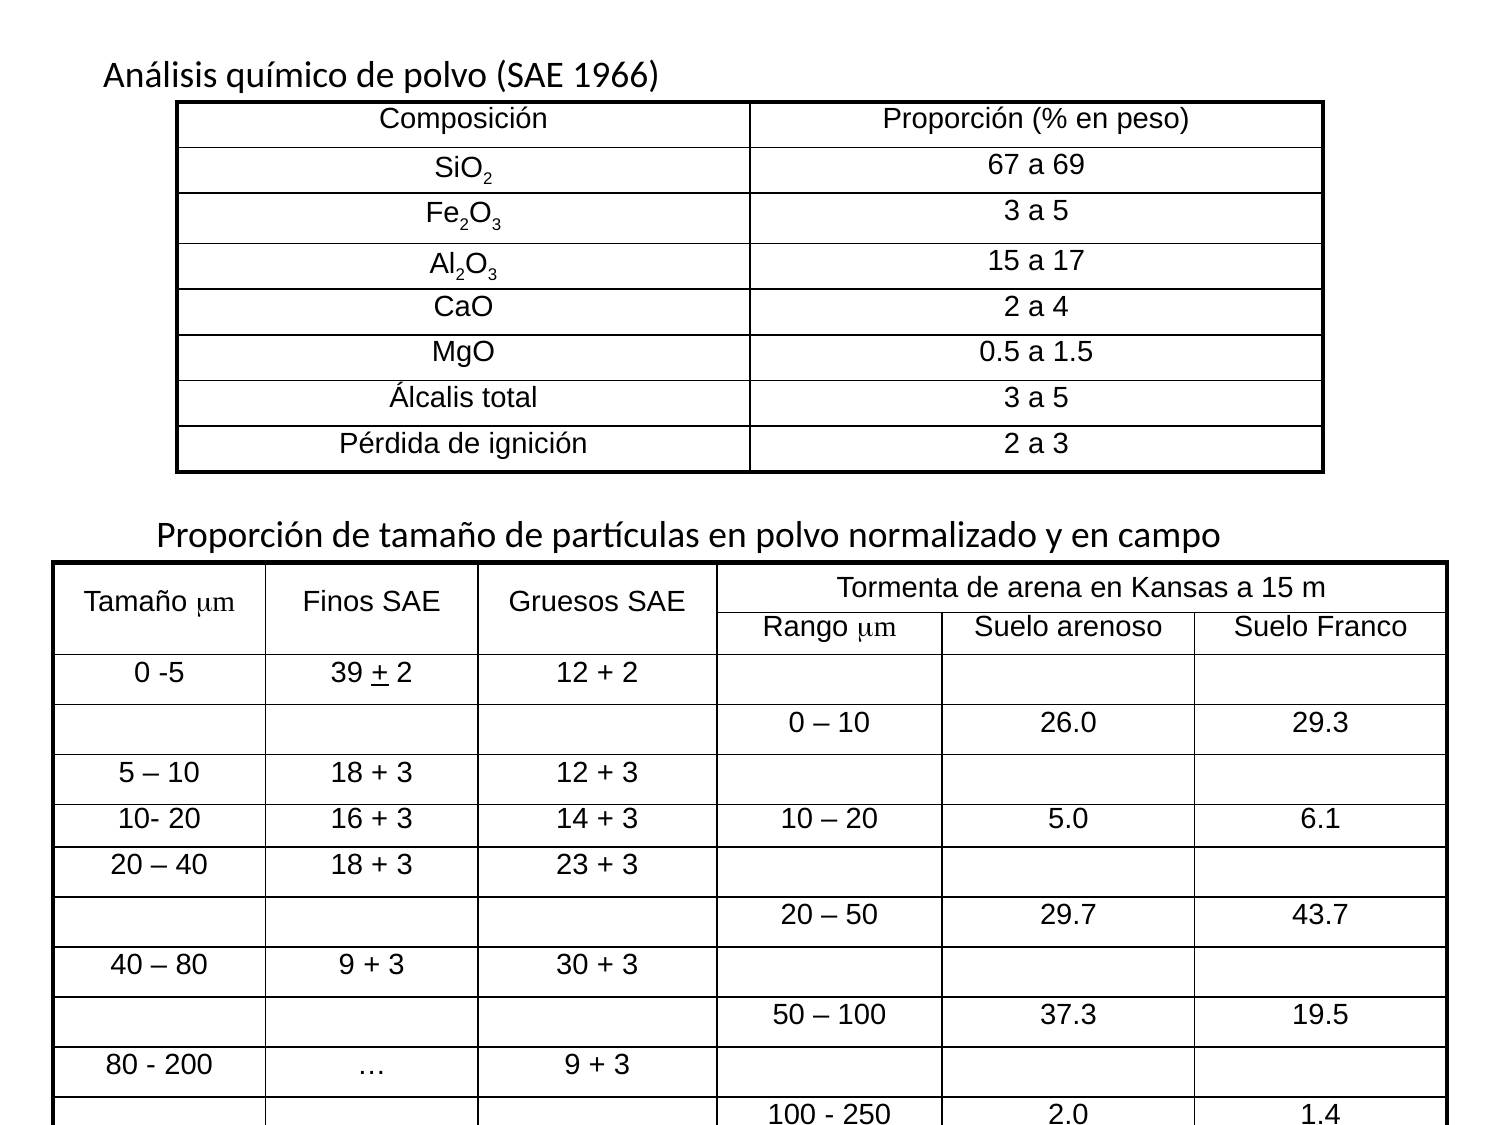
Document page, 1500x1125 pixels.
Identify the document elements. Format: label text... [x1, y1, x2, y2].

table_cell 23 + 3 [479, 848, 716, 896]
table_cell [943, 755, 1194, 804]
table_cell 0 -5 [55, 655, 265, 704]
table_cell [943, 655, 1194, 704]
table_header Gruesos SAE [479, 565, 716, 654]
table_cell 3 a 5 [751, 194, 1321, 243]
table_cell 5 – 10 [55, 755, 265, 804]
text_box Análisis químico de polvo (SAE 1966) [88, 42, 857, 103]
table_cell 12 + 3 [479, 755, 716, 804]
table_cell [479, 898, 716, 946]
table_cell 9 + 3 [479, 1048, 716, 1096]
table_cell [718, 655, 941, 704]
table_cell 67 a 69 [751, 148, 1321, 192]
table_cell [1195, 655, 1445, 704]
table_cell [718, 1048, 941, 1096]
table_cell 43.7 [1195, 898, 1445, 946]
table_cell 19.5 [1195, 998, 1445, 1046]
table_cell 18 + 3 [266, 755, 477, 804]
table_cell [718, 948, 941, 996]
table_cell 10- 20 [55, 805, 265, 846]
table_cell [718, 848, 941, 896]
table_cell Álcalis total [179, 381, 749, 425]
table_cell Fe2O3 [179, 194, 749, 243]
table_cell 3 a 5 [751, 381, 1321, 425]
table_cell [943, 948, 1194, 996]
table_cell [479, 705, 716, 754]
table_cell 29.7 [943, 898, 1194, 946]
table_cell 6.1 [1195, 805, 1445, 846]
table_cell SiO2 [179, 148, 749, 192]
table_cell … [266, 1048, 477, 1096]
table_cell [1195, 1048, 1445, 1096]
table_cell 29.3 [1195, 705, 1445, 754]
table_cell [266, 998, 477, 1046]
table_cell 1.4 [1195, 1098, 1445, 1125]
table_cell 30 + 3 [479, 948, 716, 996]
table_cell MgO [179, 336, 749, 380]
table_header Finos SAE [266, 565, 477, 654]
table_cell 37.3 [943, 998, 1194, 1046]
table_cell 0.5 a 1.5 [751, 336, 1321, 380]
table_cell 2 a 3 [751, 427, 1321, 470]
table_cell 14 + 3 [479, 805, 716, 846]
table_cell 26.0 [943, 705, 1194, 754]
table_cell 15 a 17 [751, 244, 1321, 288]
table_cell [55, 998, 265, 1046]
table_cell 10 – 20 [718, 805, 941, 846]
table_cell 5.0 [943, 805, 1194, 846]
table_cell [55, 898, 265, 946]
table_cell 80 - 200 [55, 1048, 265, 1096]
table_cell 40 – 80 [55, 948, 265, 996]
table_cell [1195, 755, 1445, 804]
table_header Proporción (% en peso) [751, 104, 1321, 147]
table_cell [943, 1048, 1194, 1096]
table_cell [479, 998, 716, 1046]
table_cell 12 + 2 [479, 655, 716, 704]
table_cell 50 – 100 [718, 998, 941, 1046]
table_cell 20 – 40 [55, 848, 265, 896]
table_cell 39 + 2 [266, 655, 477, 704]
table_header Tormenta de arena en Kansas a 15 m [718, 565, 1445, 612]
table_cell Al2O3 [179, 244, 749, 288]
table_cell [266, 898, 477, 946]
table_cell 100 - 250 [718, 1098, 941, 1125]
table_cell [266, 705, 477, 754]
table_cell 16 + 3 [266, 805, 477, 846]
table_cell 20 – 50 [718, 898, 941, 946]
table_cell 9 + 3 [266, 948, 477, 996]
table_cell 2 a 4 [751, 290, 1321, 334]
table_cell [943, 848, 1194, 896]
text_box Proporción de tamaño de partículas en polvo normalizado y en campo [141, 502, 1359, 562]
table_cell Pérdida de ignición [179, 427, 749, 470]
table_cell Suelo Franco [1195, 613, 1445, 654]
table_cell [1195, 948, 1445, 996]
table_cell 2.0 [943, 1098, 1194, 1125]
table_cell [479, 1098, 716, 1125]
table_cell [55, 705, 265, 754]
table_cell Suelo arenoso [943, 613, 1194, 654]
table_cell CaO [179, 290, 749, 334]
table_cell [1195, 848, 1445, 896]
table_cell [55, 1098, 265, 1125]
table_header Tamaño mm [55, 565, 265, 654]
table_cell Rango mm [718, 613, 941, 654]
table_header Composición [179, 104, 749, 147]
table_cell [266, 1098, 477, 1125]
table_cell 18 + 3 [266, 848, 477, 896]
table_cell 0 – 10 [718, 705, 941, 754]
table_cell [718, 755, 941, 804]
